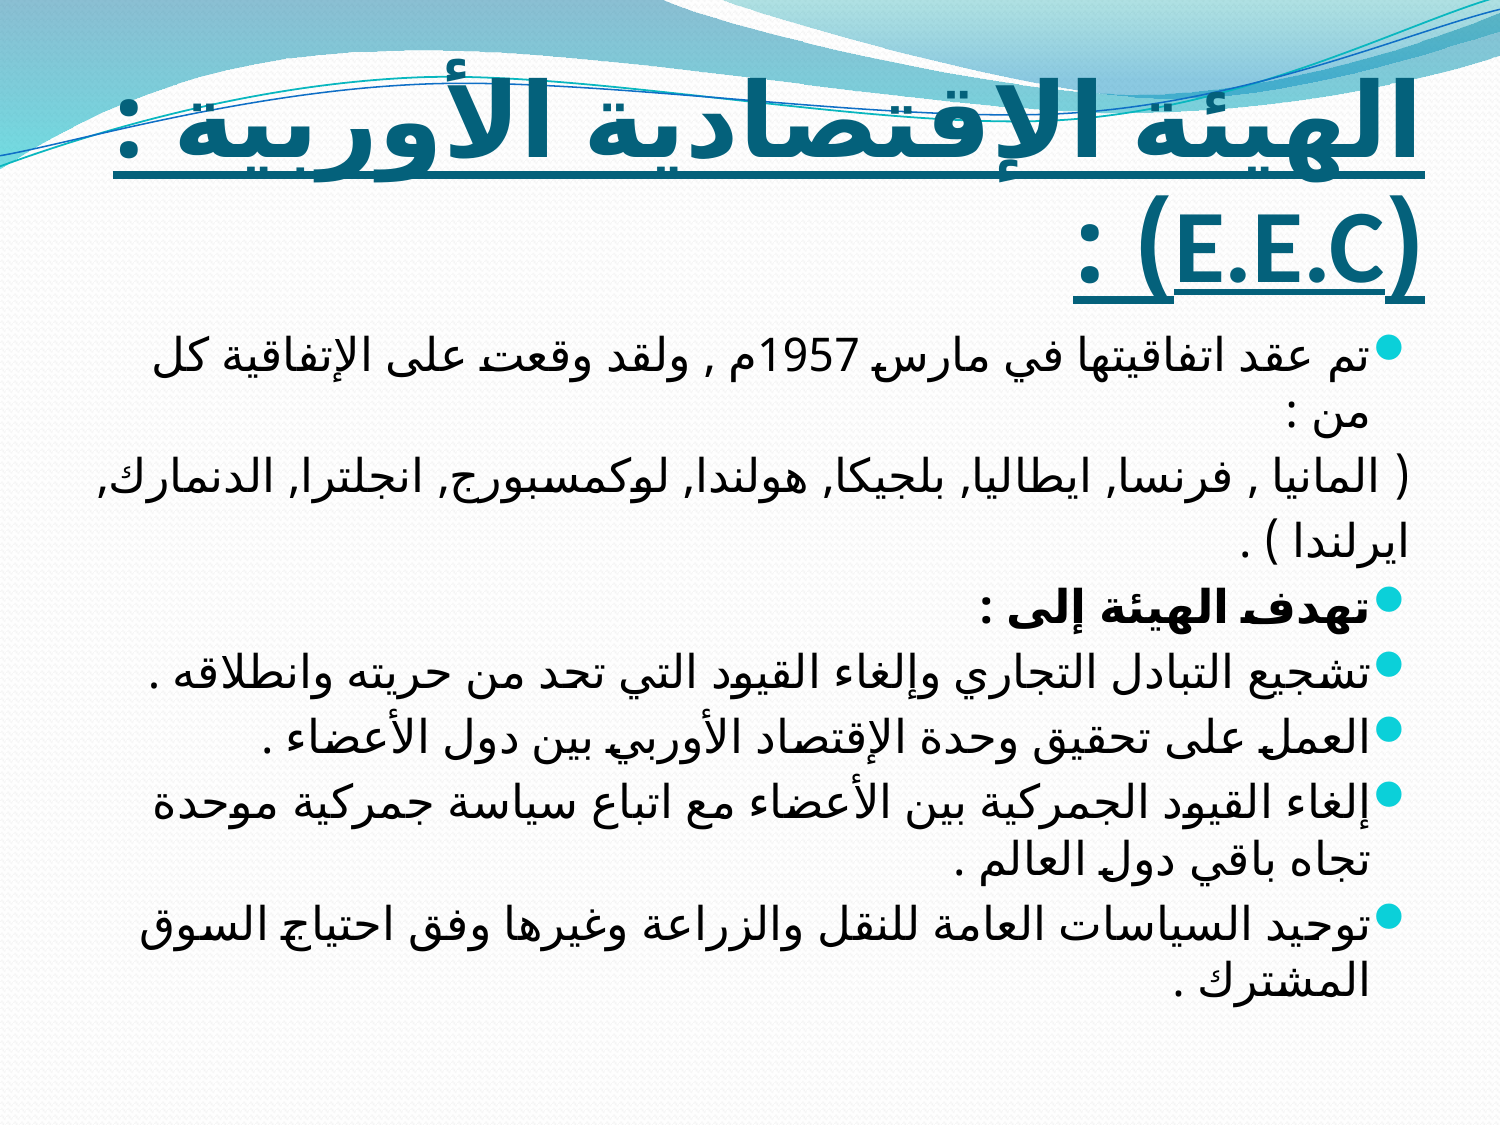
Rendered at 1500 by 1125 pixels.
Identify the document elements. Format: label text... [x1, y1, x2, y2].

title الهيئة الإقتصادية الأوربية : (E.E.C) : [75, 115, 1425, 303]
list تم عقد اتفاقيتها في مارس 1957م , ولقد وقعت على الإتفاقية كل من : ( المانيا , فرنسا, ايطاليا, بلجيكا, هولندا, لوكمسبورج, انجلترا, الدنمارك, ايرلندا ) . تهدف الهيئة إلى : تشجيع التبادل التجاري وإلغاء القيود التي تحد من حريته وانطلاقه . العمل على تحقيق وحدة الإقتصاد الأوربي بين دول الأعضاء . إلغاء القيود الجمركية بين الأعضاء مع اتباع سياسة جمركية موحدة تجاه باقي دول العالم . توحيد السياسات العامة للنقل والزراعة وغيرها وفق احتياج السوق المشترك . [75, 317, 1425, 1038]
